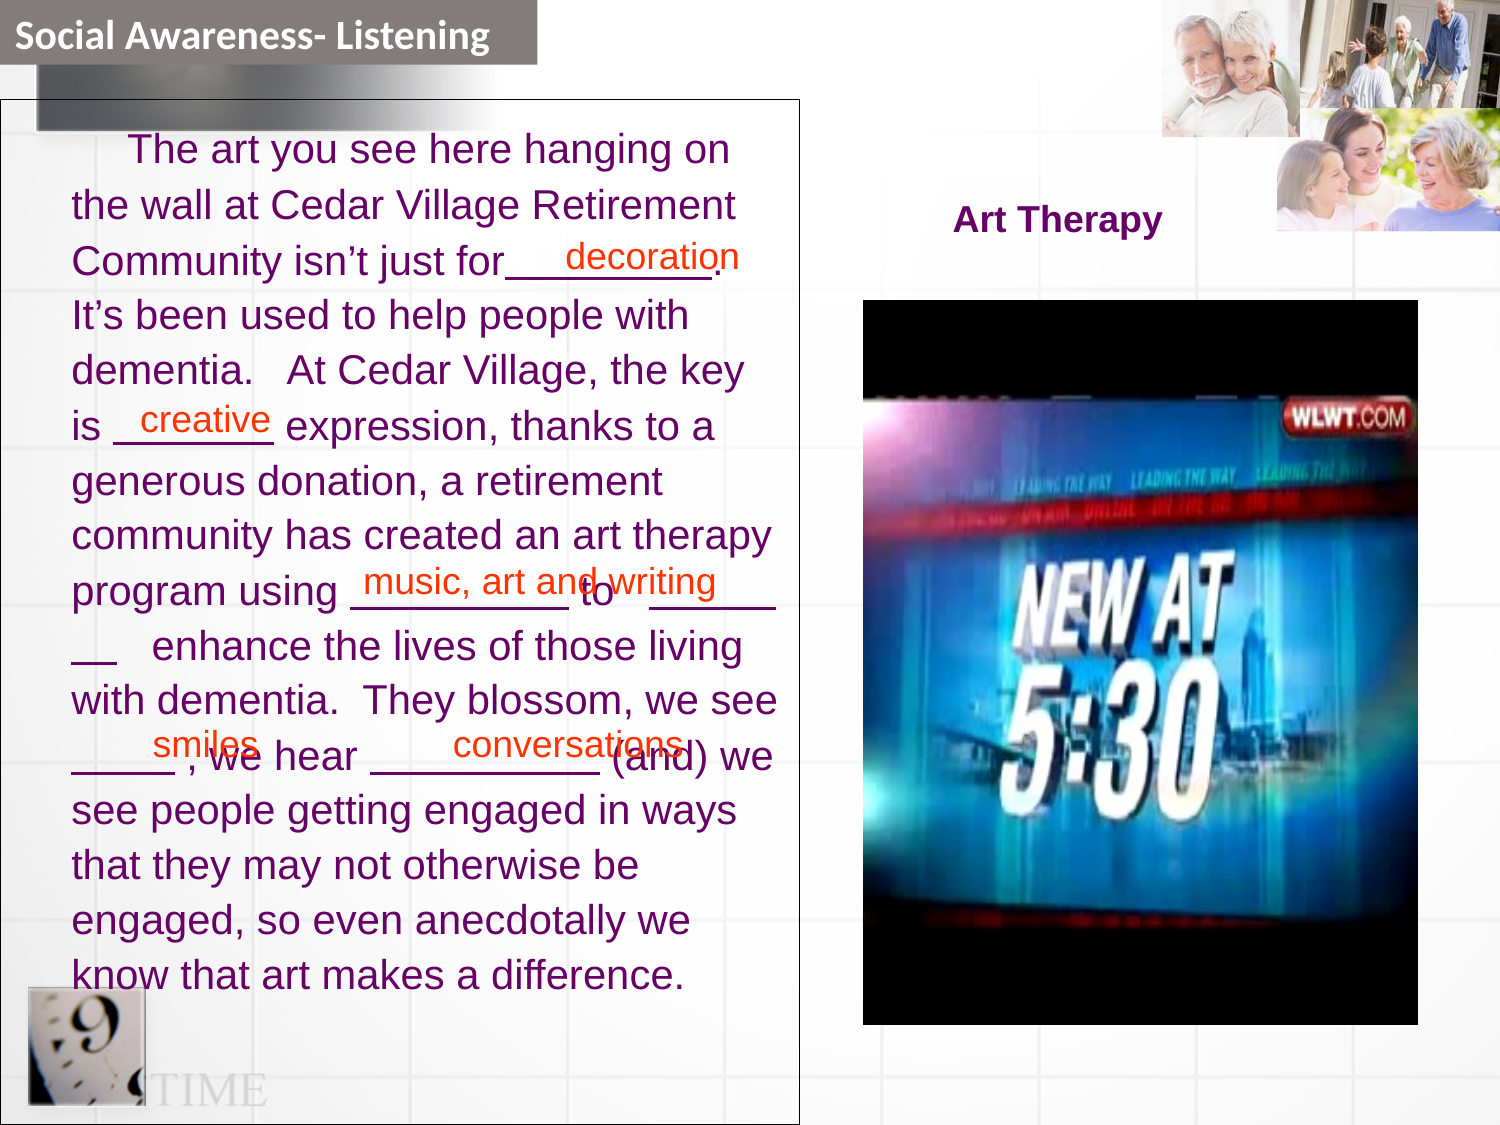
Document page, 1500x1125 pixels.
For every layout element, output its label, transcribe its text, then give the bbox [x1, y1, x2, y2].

text_box smiles [137, 712, 274, 773]
text_box conversations [437, 712, 699, 773]
list The art you see here hanging on the wall at Cedar Village Retirement Community isn’t just for . It’s been used to help people with dementia. At Cedar Village, the key is expression, thanks to a generous donation, a retirement community has created an art therapy program using to enhance the lives of those living with dementia. They blossom, we see , we hear (and) we see people getting engaged in ways that they may not otherwise be engaged, so even anecdotally we know that art makes a difference. [0, 99, 800, 1125]
text_box decoration [550, 224, 755, 285]
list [862, 299, 1419, 1026]
picture [0, 0, 1500, 1125]
text_box creative [125, 387, 287, 448]
text_box music, art and writing [337, 549, 732, 610]
text_box Art Therapy [937, 187, 1179, 248]
text_box Social Awareness- Listening [0, 0, 538, 65]
